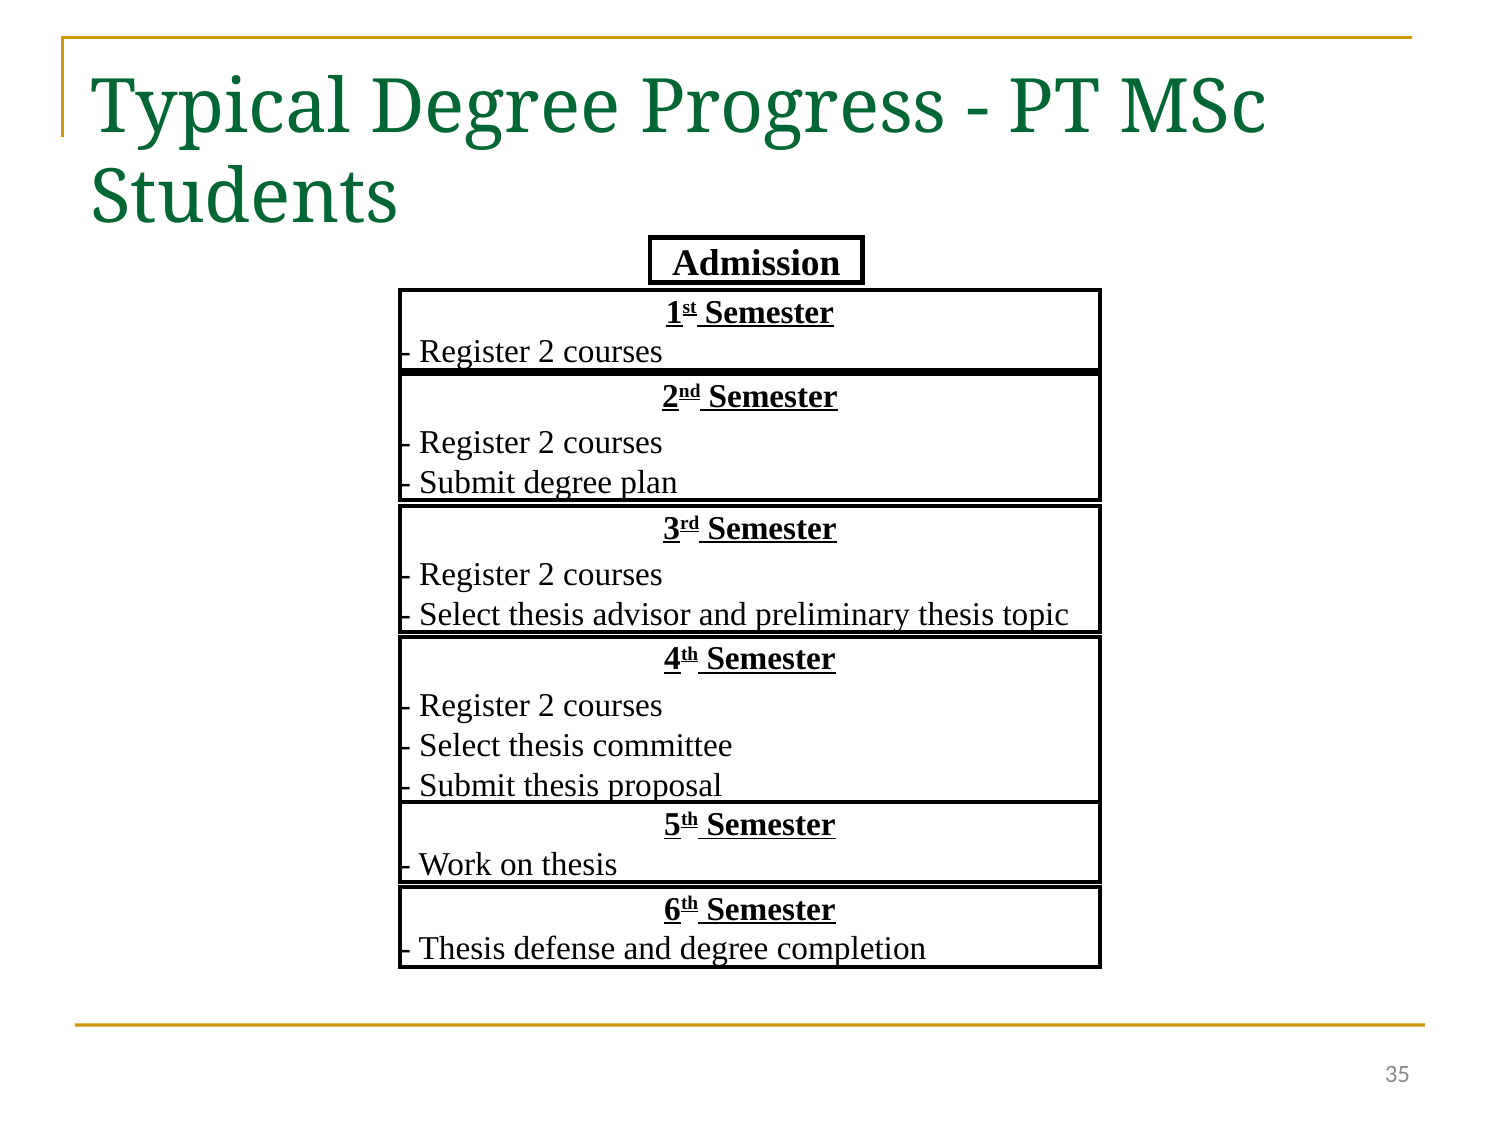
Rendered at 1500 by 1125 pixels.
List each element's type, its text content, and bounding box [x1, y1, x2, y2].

text_box 4th Semester - Register 2 courses - Select thesis committee - Submit thesis proposal [399, 636, 1100, 802]
text_box 5th Semester - Work on thesis [399, 802, 1100, 883]
text_box Admission [649, 237, 863, 283]
text_box 1st Semester - Register 2 courses [399, 289, 1100, 370]
text_box 3rd Semester - Register 2 courses - Select thesis advisor and preliminary thesis topic [399, 505, 1100, 633]
text_box 6th Semester - Thesis defense and degree completion [399, 886, 1100, 967]
text_box 35 [1074, 1042, 1425, 1103]
text_box 2nd Semester - Register 2 courses - Submit degree plan [399, 374, 1100, 501]
text_box Typical Degree Progress - PT MSc Students [74, 49, 1500, 188]
